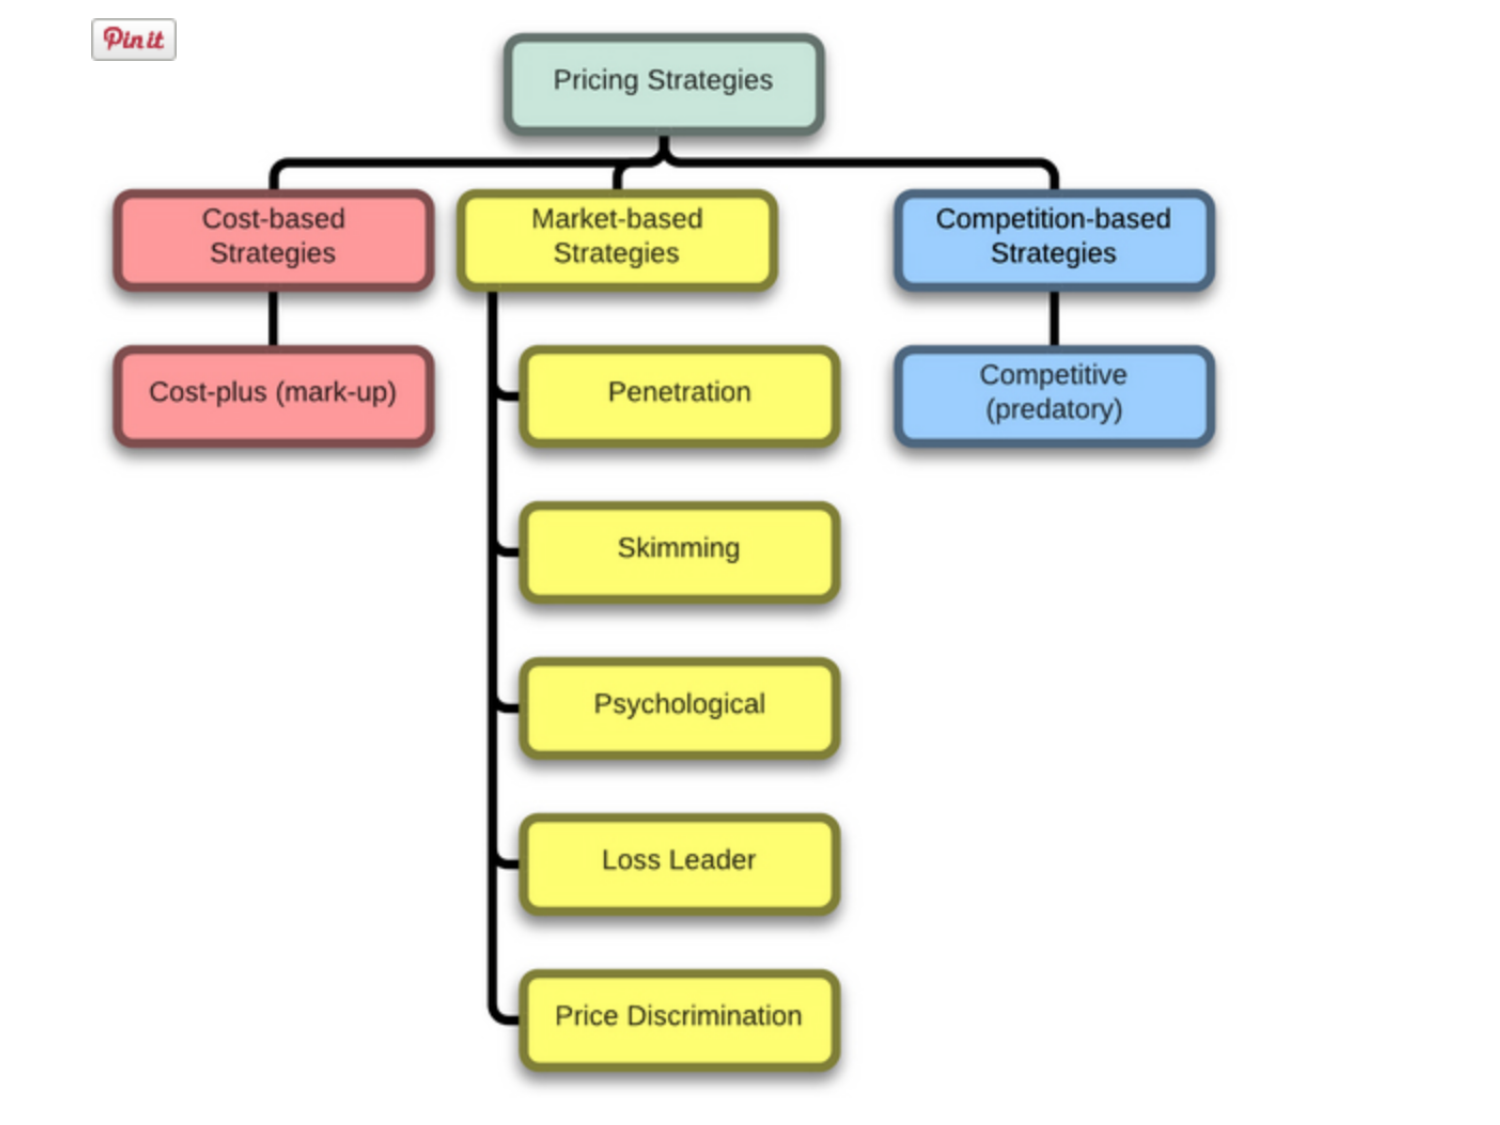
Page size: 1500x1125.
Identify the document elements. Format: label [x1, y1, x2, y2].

picture [10, 0, 1370, 1107]
